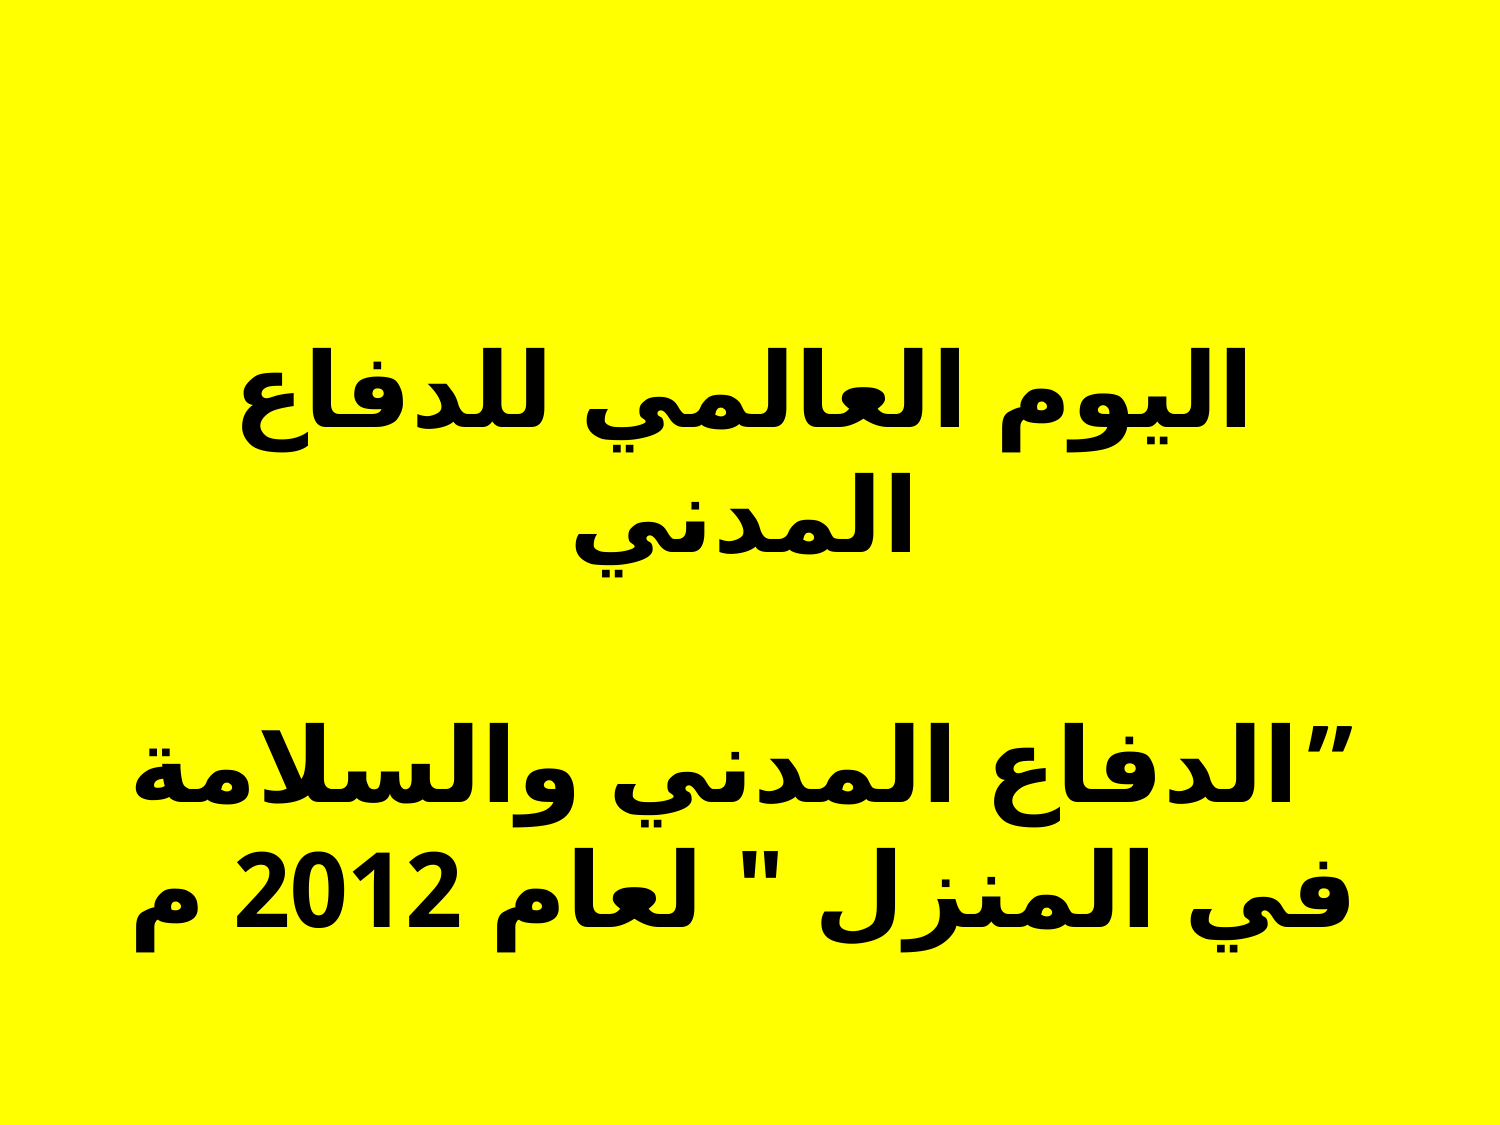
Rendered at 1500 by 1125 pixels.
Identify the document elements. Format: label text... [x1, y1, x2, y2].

text_box اليوم العالمي للدفاع المدني ”الدفاع المدني والسلامة في المنزل " لعام 2012 م [46, 316, 1442, 956]
